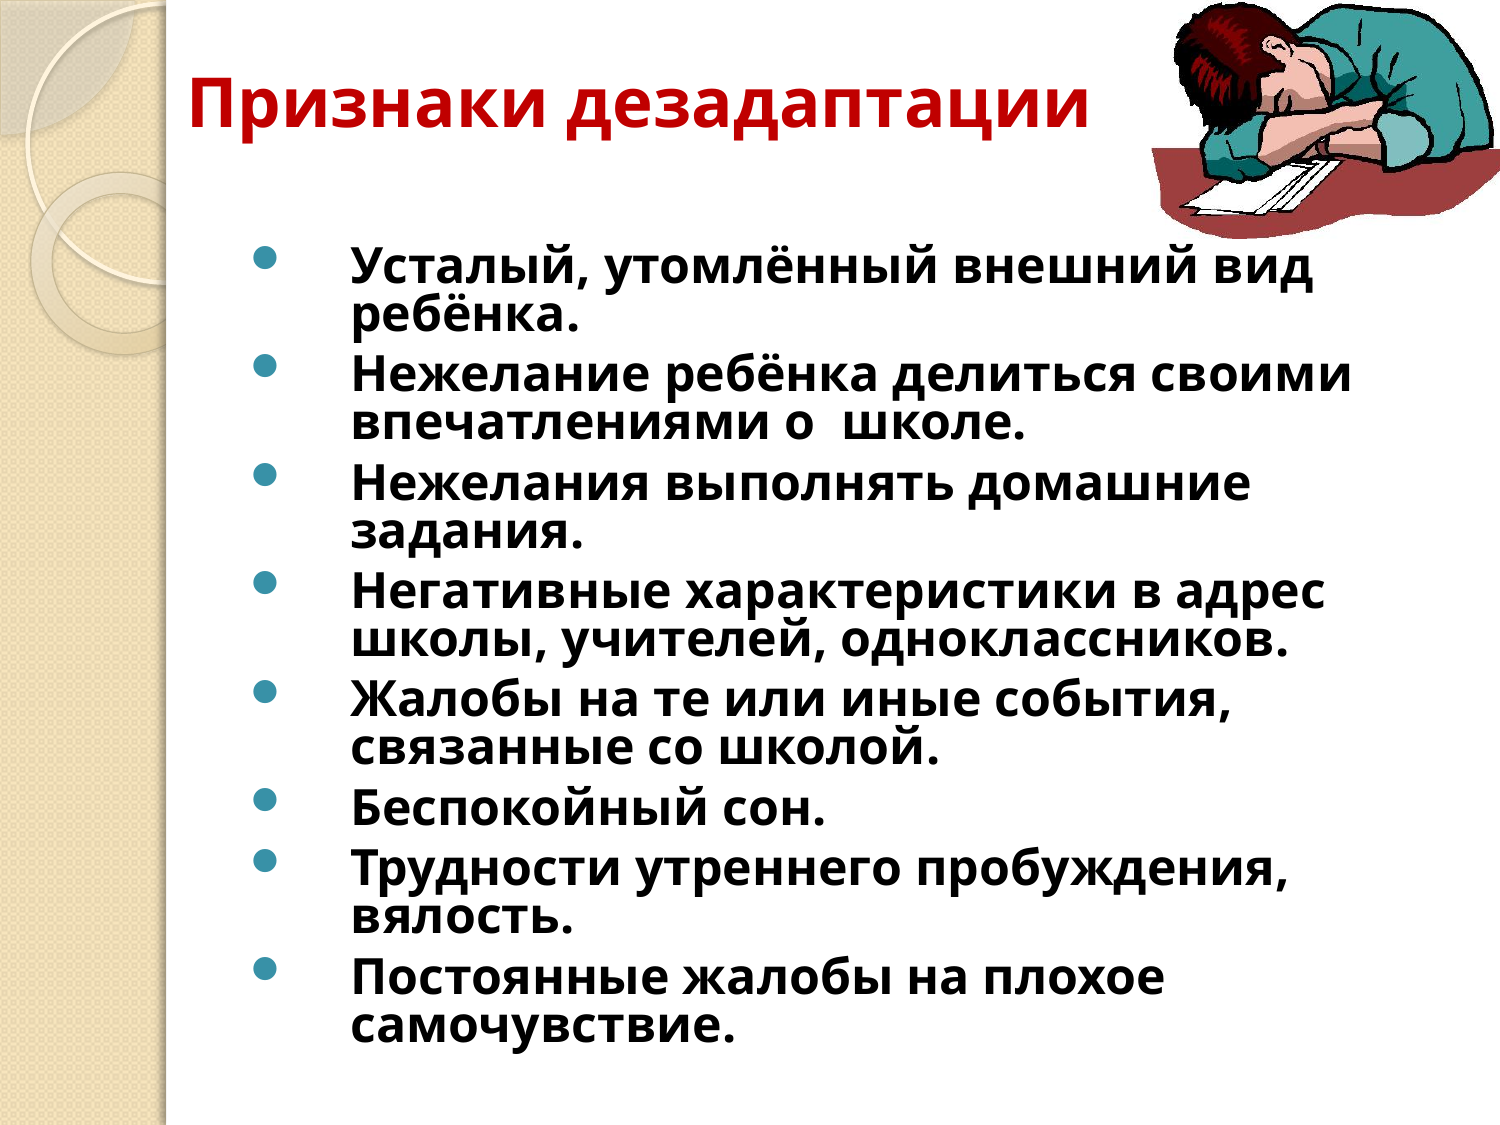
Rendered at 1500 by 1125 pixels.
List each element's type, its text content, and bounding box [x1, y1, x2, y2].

title Признаки дезадаптации [171, 51, 1144, 150]
list Усталый, утомлённый внешний вид ребёнка. Нежелание ребёнка делиться своими впечатлениями о школе. Нежелания выполнять домашние задания. Негативные характеристики в адрес школы, учителей, одноклассников. Жалобы на те или иные события, связанные со школой. Беспокойный сон. Трудности утреннего пробуждения, вялость. Постоянные жалобы на плохое самочувствие. [235, 237, 1466, 1025]
picture [1151, 0, 1500, 239]
